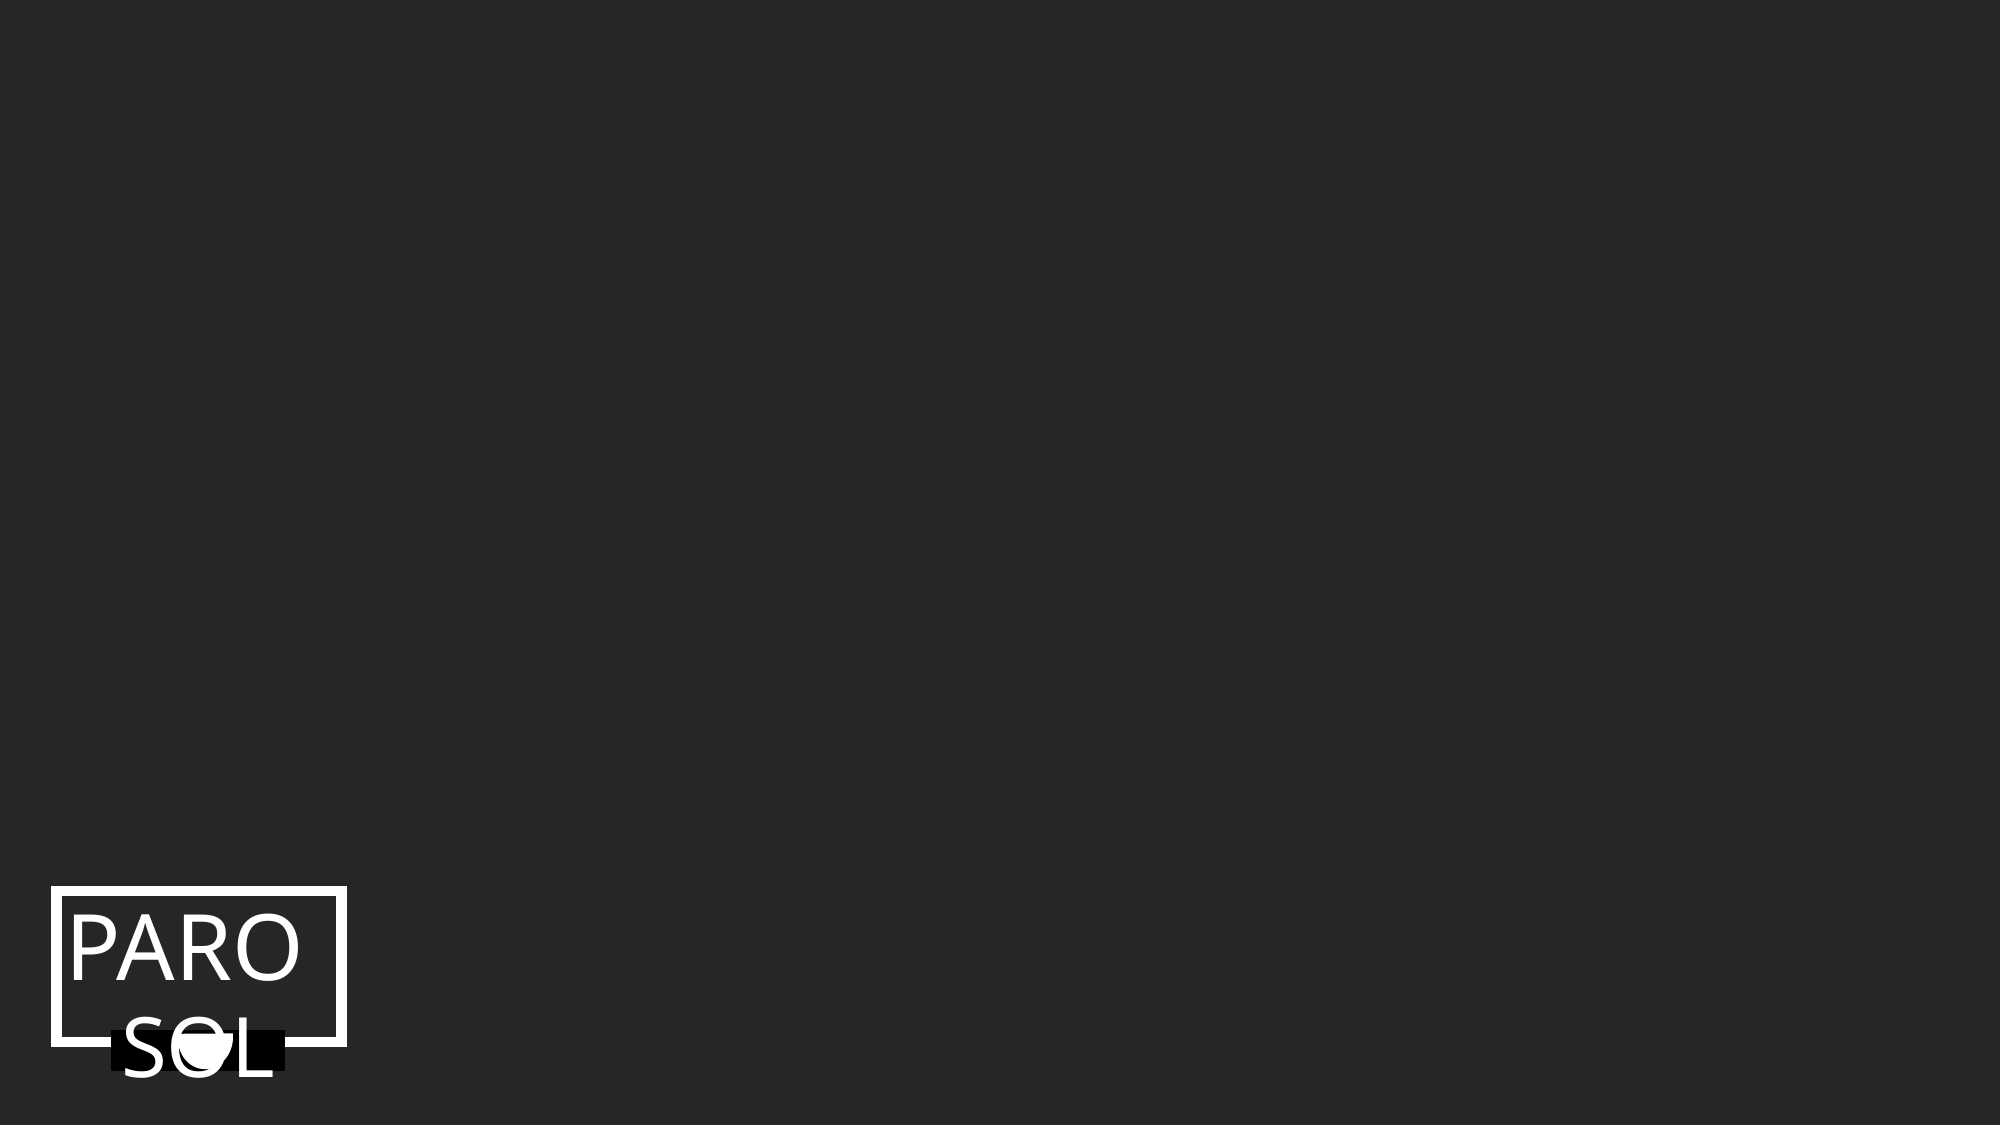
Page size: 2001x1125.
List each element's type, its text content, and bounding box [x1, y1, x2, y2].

text_box [177, 1033, 234, 1070]
text_box PARO SOL [30, 890, 366, 1095]
